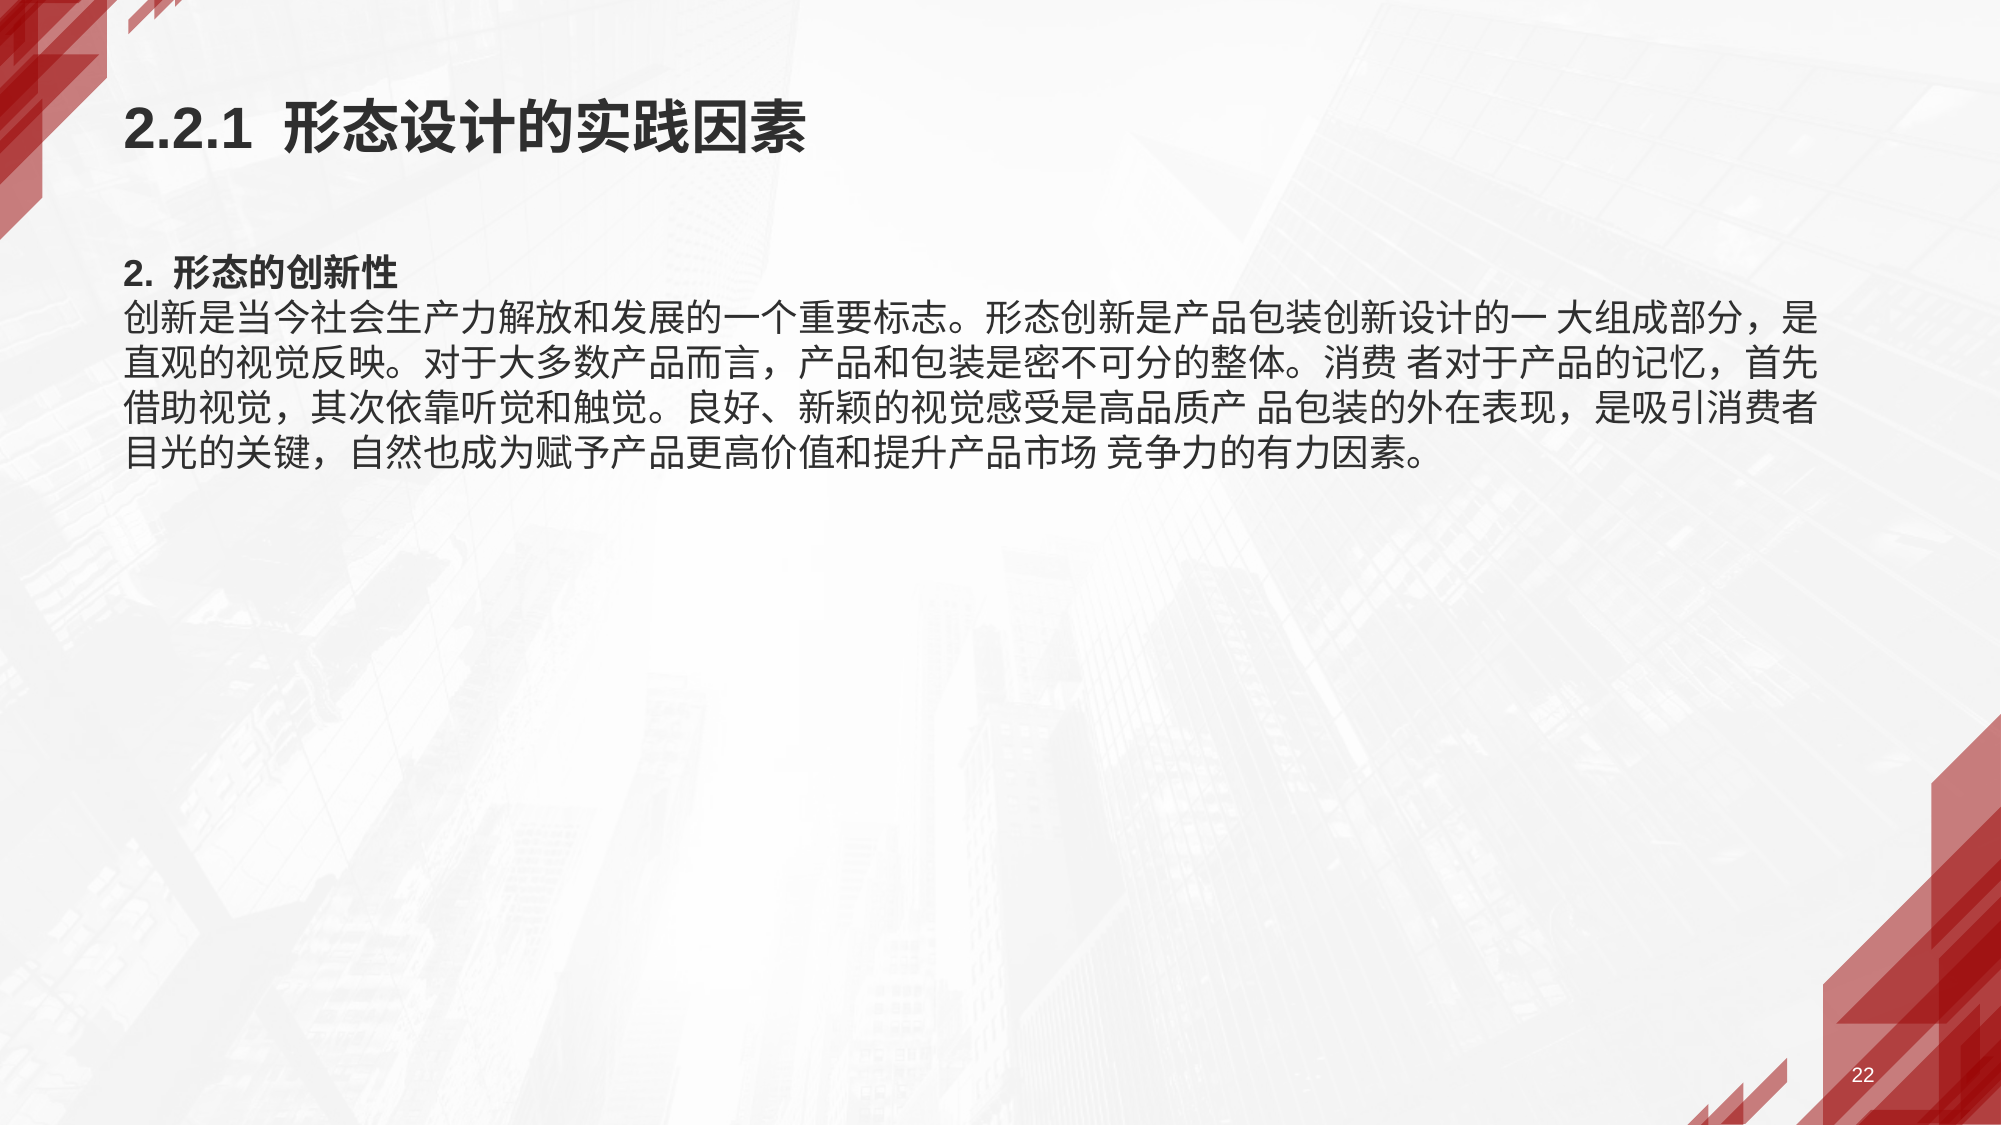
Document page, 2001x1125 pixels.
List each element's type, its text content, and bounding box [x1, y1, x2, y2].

slide_number 22 [1452, 1056, 1890, 1092]
text_box 2. 形态的创新性 创新是当今社会生产力解放和发展的一个重要标志。形态创新是产品包装创新设计的一 大组成部分，是直观的视觉反映。对于大多数产品而言，产品和包装是密不可分的整体。消费 者对于产品的记忆，首先借助视觉，其次依靠听觉和触觉。良好、新颖的视觉感受是高品质产 品包装的外在表现，是吸引消费者目光的关键，自然也成为赋予产品更高价值和提升产品市场 竞争力的有力因素。 [108, 241, 1867, 482]
title 2.2.1 形态设计的实践因素 [108, 81, 1890, 169]
